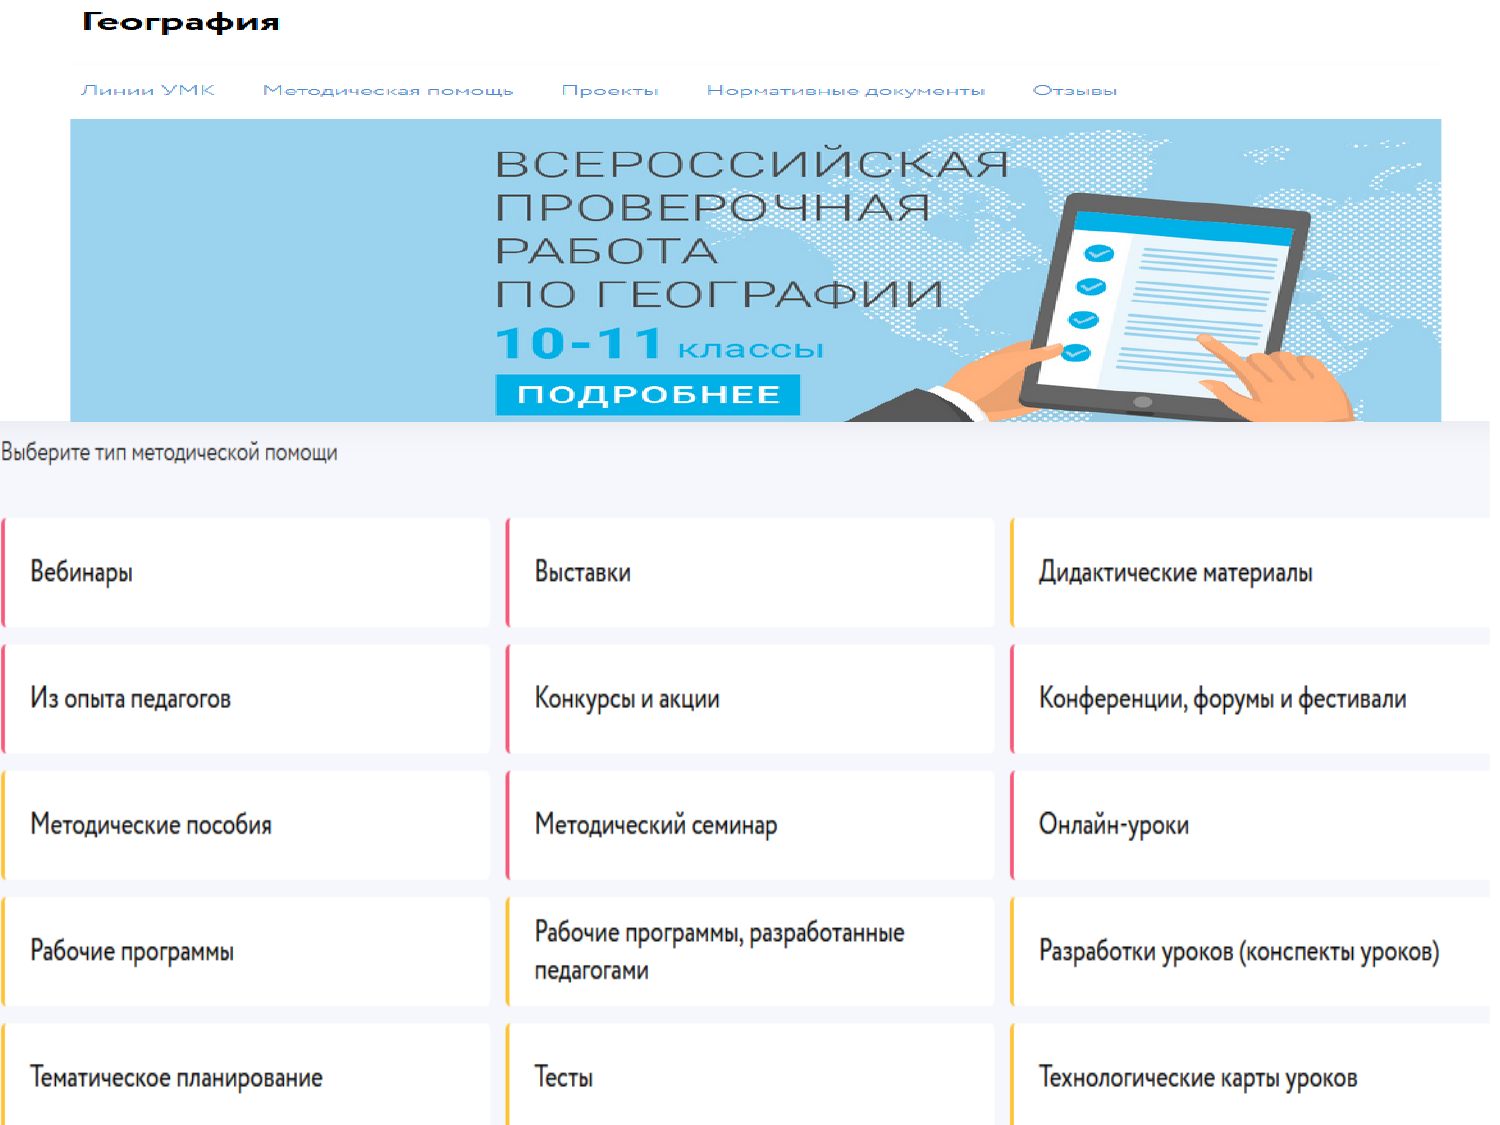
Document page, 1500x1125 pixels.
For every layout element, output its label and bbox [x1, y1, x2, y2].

list [0, 421, 1490, 1125]
picture [70, 0, 1442, 423]
